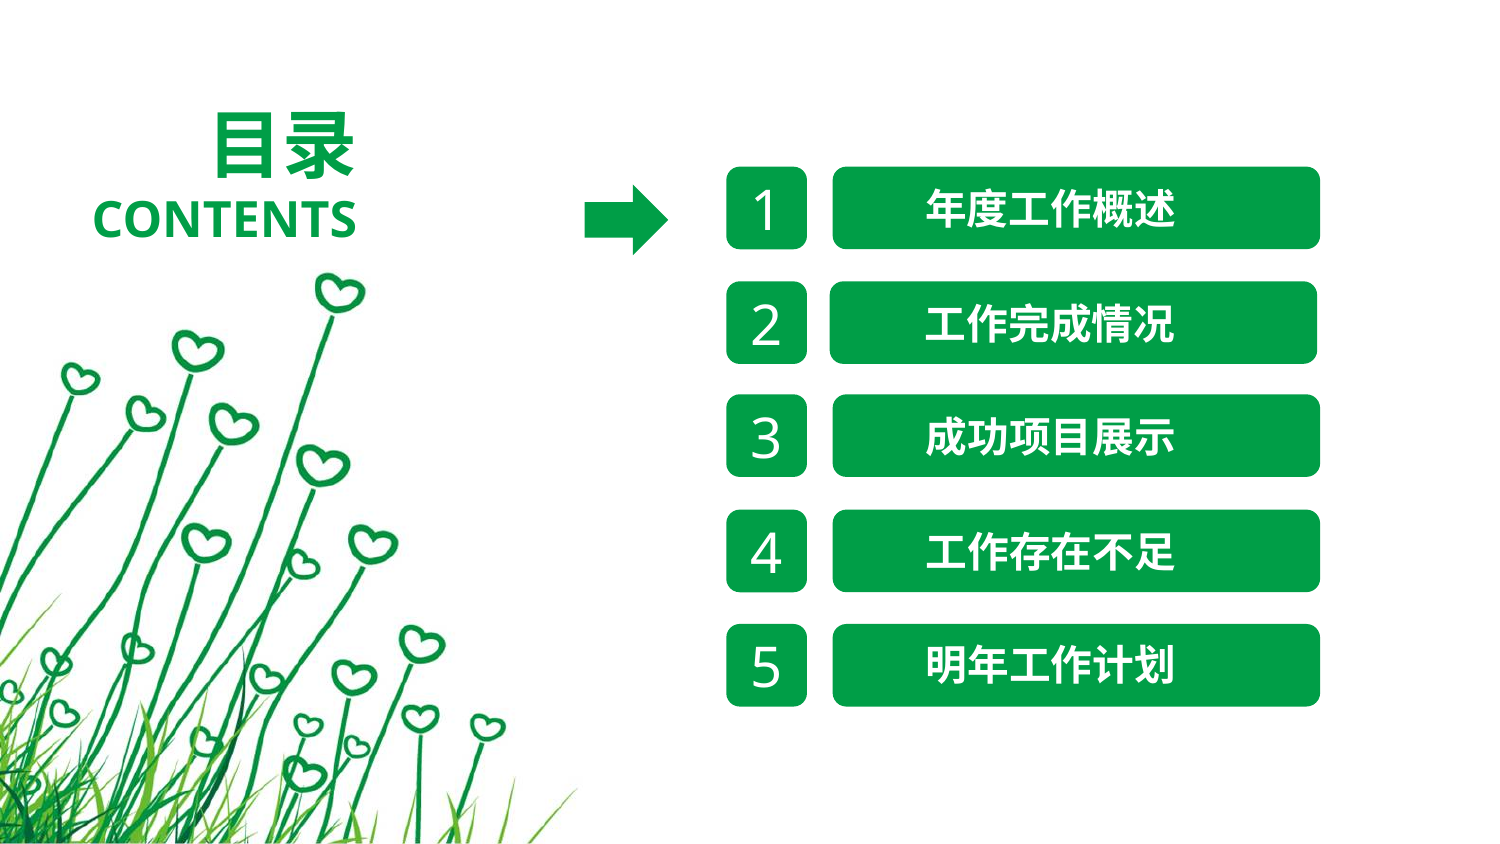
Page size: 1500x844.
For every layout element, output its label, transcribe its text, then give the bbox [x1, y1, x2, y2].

picture [0, 162, 1211, 844]
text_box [832, 394, 1321, 478]
text_box 目录 CONTENTS [17, 89, 372, 161]
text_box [829, 281, 1318, 365]
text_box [832, 623, 1321, 707]
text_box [832, 509, 1321, 593]
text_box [832, 166, 1321, 250]
